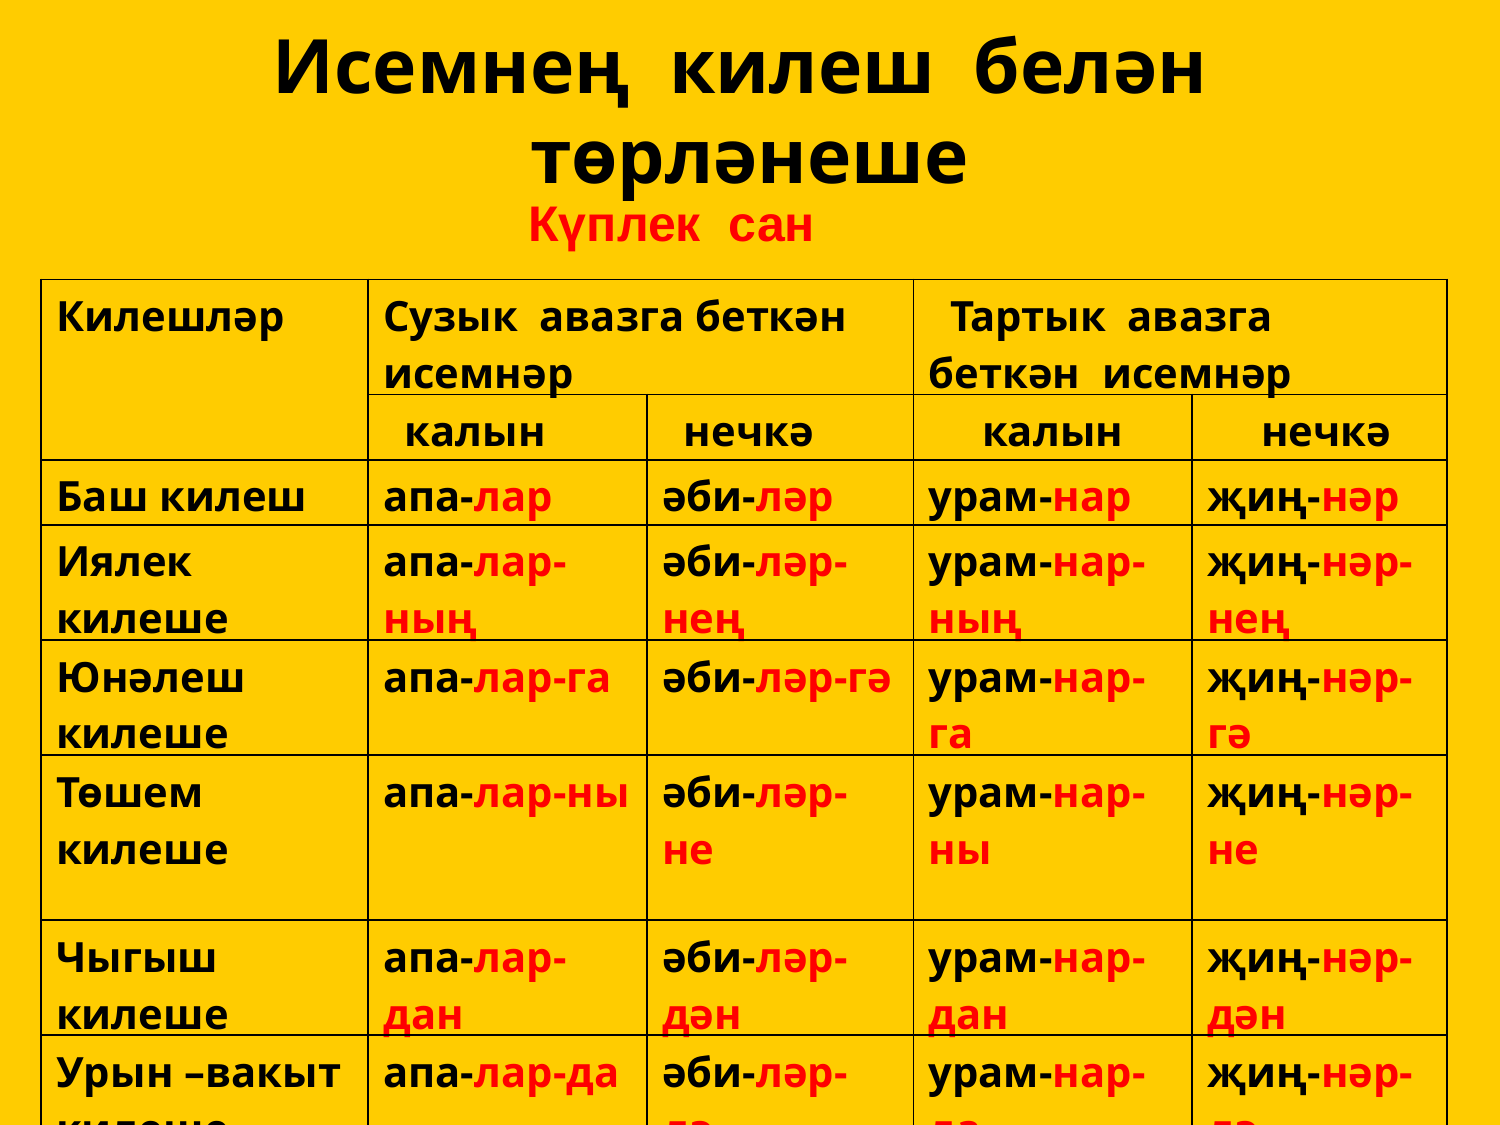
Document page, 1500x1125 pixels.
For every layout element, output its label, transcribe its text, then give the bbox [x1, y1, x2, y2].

table_cell апа-лар-да [369, 1036, 646, 1125]
table_cell әби-ләр-нең [648, 526, 913, 639]
table_cell җиң-нәр [1193, 461, 1446, 524]
table_cell урам-нар [914, 461, 1191, 524]
table_header Тартык авазга беткән исемнәр [914, 280, 1446, 394]
table_cell әби-ләр- дә [648, 1036, 913, 1125]
table_cell җиң-нәр-нең [1193, 526, 1446, 639]
table_cell урам-нар-ны [914, 756, 1191, 919]
table_cell әби-ләр-не [648, 756, 913, 919]
table_cell апа-лар-дан [369, 921, 646, 1034]
title Исемнең килеш белән төрләнеше [75, 45, 1425, 173]
table_cell урам-нар-га [914, 641, 1191, 754]
table_cell нечкә [1193, 395, 1446, 459]
table_cell Баш килеш [42, 461, 367, 524]
table_header Сузык авазга беткән исемнәр [369, 280, 913, 394]
table_cell җиң-нәр-дән [1193, 921, 1446, 1034]
table_cell Иялек килеше [42, 526, 367, 639]
table_cell Чыгыш килеше [42, 921, 367, 1034]
table_cell апа-лар-га [369, 641, 646, 754]
table_cell урам-нар-дан [914, 921, 1191, 1034]
table_cell нечкә [648, 395, 913, 459]
table_cell җиң-нәр-гә [1193, 641, 1446, 754]
table_cell урам-нар-ның [914, 526, 1191, 639]
table_header Килешләр [42, 280, 367, 459]
table_cell җиң-нәр-не [1193, 756, 1446, 919]
table_cell әби-ләр-гә [648, 641, 913, 754]
table_cell Төшем килеше [42, 756, 367, 919]
table_cell апа-лар [369, 461, 646, 524]
text_box Күплек сан [513, 184, 963, 260]
table_cell калын [914, 395, 1191, 459]
table_cell әби-ләр- дән [648, 921, 913, 1034]
table_cell әби-ләр [648, 461, 913, 524]
table_cell калын [369, 395, 646, 459]
table_cell Урын –вакыт килеше [42, 1036, 367, 1125]
table_cell урам-нар-да [914, 1036, 1191, 1125]
table_cell апа-лар-ның [369, 526, 646, 639]
table_cell Юнәлеш килеше [42, 641, 367, 754]
table_cell апа-лар-ны [369, 756, 646, 919]
table_cell җиң-нәр-дә [1193, 1036, 1446, 1125]
